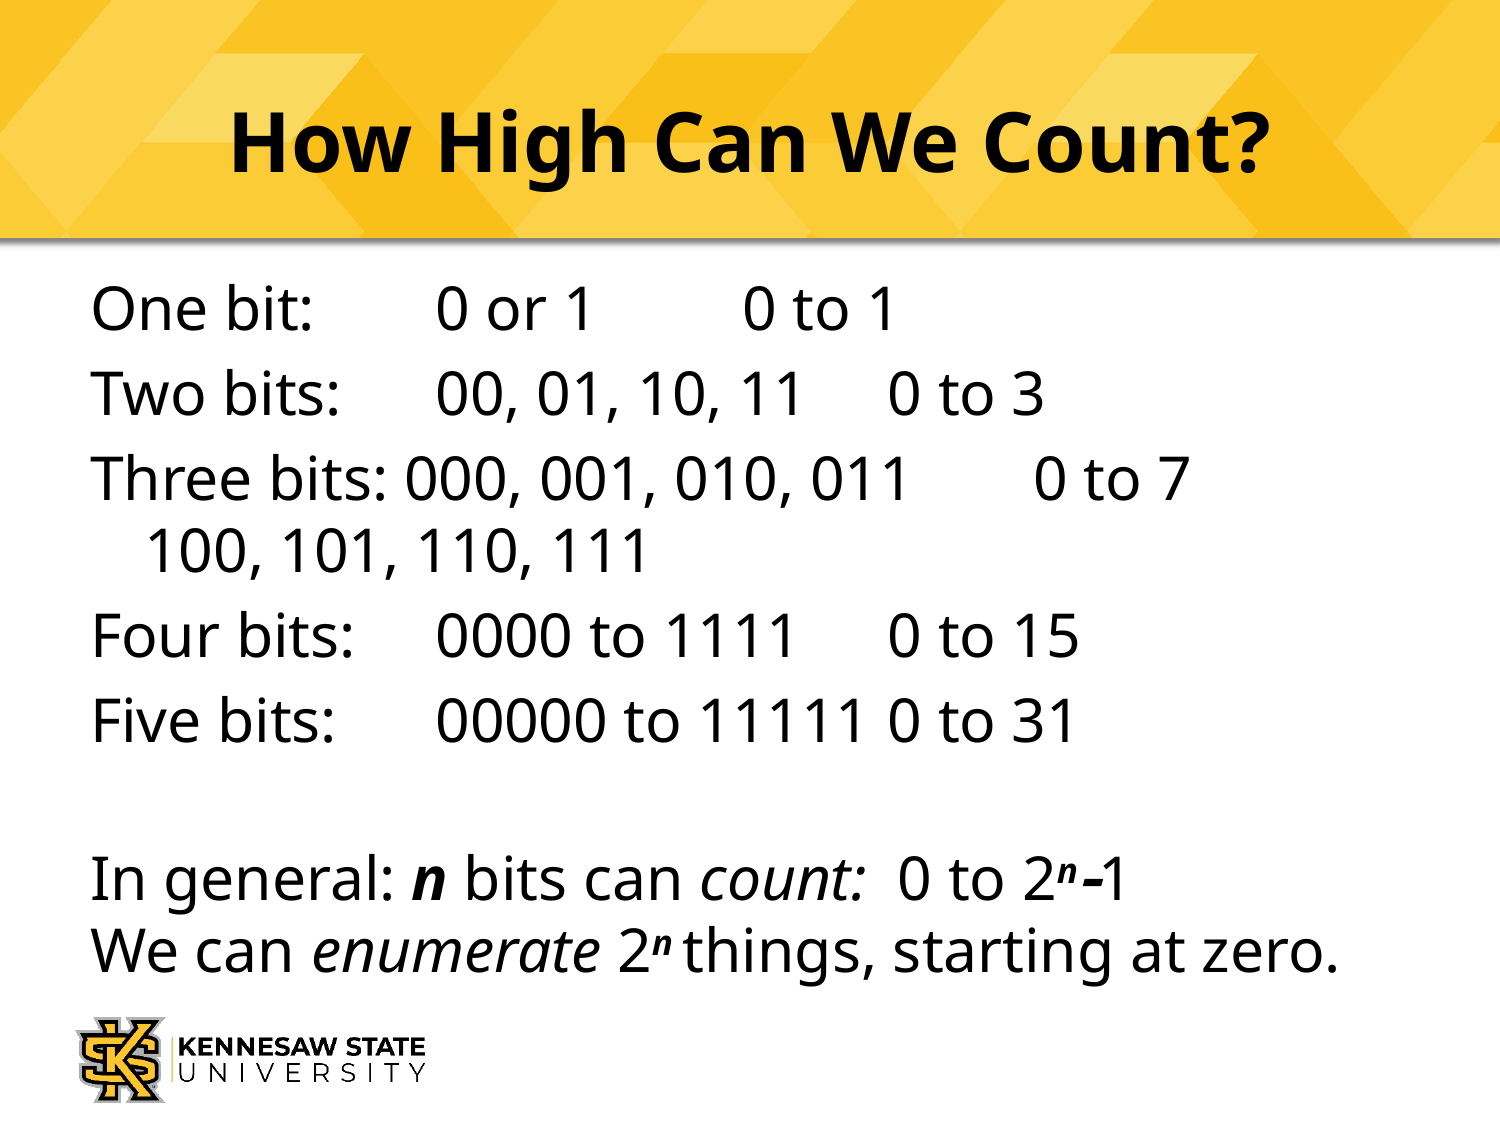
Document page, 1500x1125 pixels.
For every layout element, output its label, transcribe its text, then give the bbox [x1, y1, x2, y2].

list One bit: 0 or 1 0 to 1 Two bits: 00, 01, 10, 11 0 to 3 Three bits: 000, 001, 010, 011 0 to 7 100, 101, 110, 111 Four bits: 0000 to 1111 0 to 15 Five bits: 00000 to 11111 0 to 31 In general: n bits can count: 0 to 2n1 We can enumerate 2n things, starting at zero. [75, 262, 1425, 1005]
picture [0, 0, 1500, 251]
title How High Can We Count? [75, 45, 1425, 233]
picture [75, 1017, 425, 1103]
